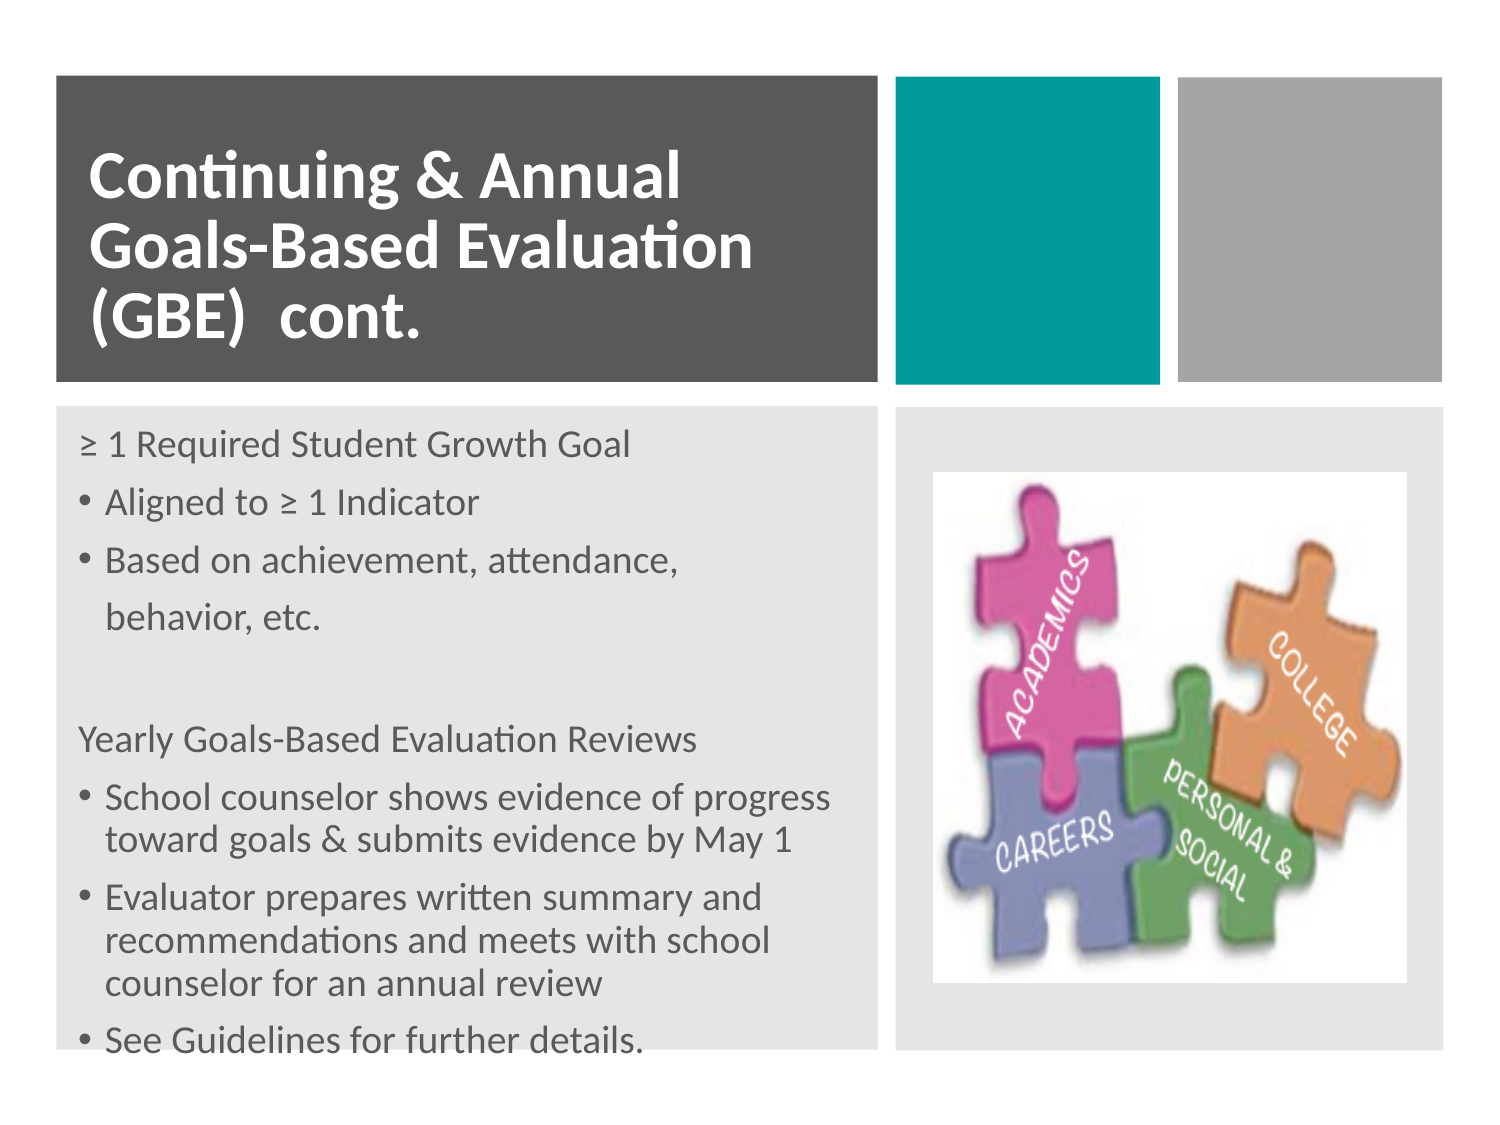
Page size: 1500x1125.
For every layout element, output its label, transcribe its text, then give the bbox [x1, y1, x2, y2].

title Continuing & Annual Goals-Based Evaluation (GBE) cont. [89, 119, 840, 354]
text_box [1177, 76, 1443, 383]
text_box [895, 406, 1445, 1052]
text_box [55, 405, 879, 1051]
text_box [55, 75, 879, 383]
picture [932, 472, 1407, 983]
text_box [895, 76, 1161, 386]
list ≥ 1 Required Student Growth Goal Aligned to ≥ 1 Indicator Based on achievement, attendance, behavior, etc. Yearly Goals-Based Evaluation Reviews School counselor shows evidence of progress toward goals & submits evidence by May 1 Evaluator prepares written summary and recommendations and meets with school counselor for an annual review See Guidelines for further details. [78, 423, 878, 1069]
